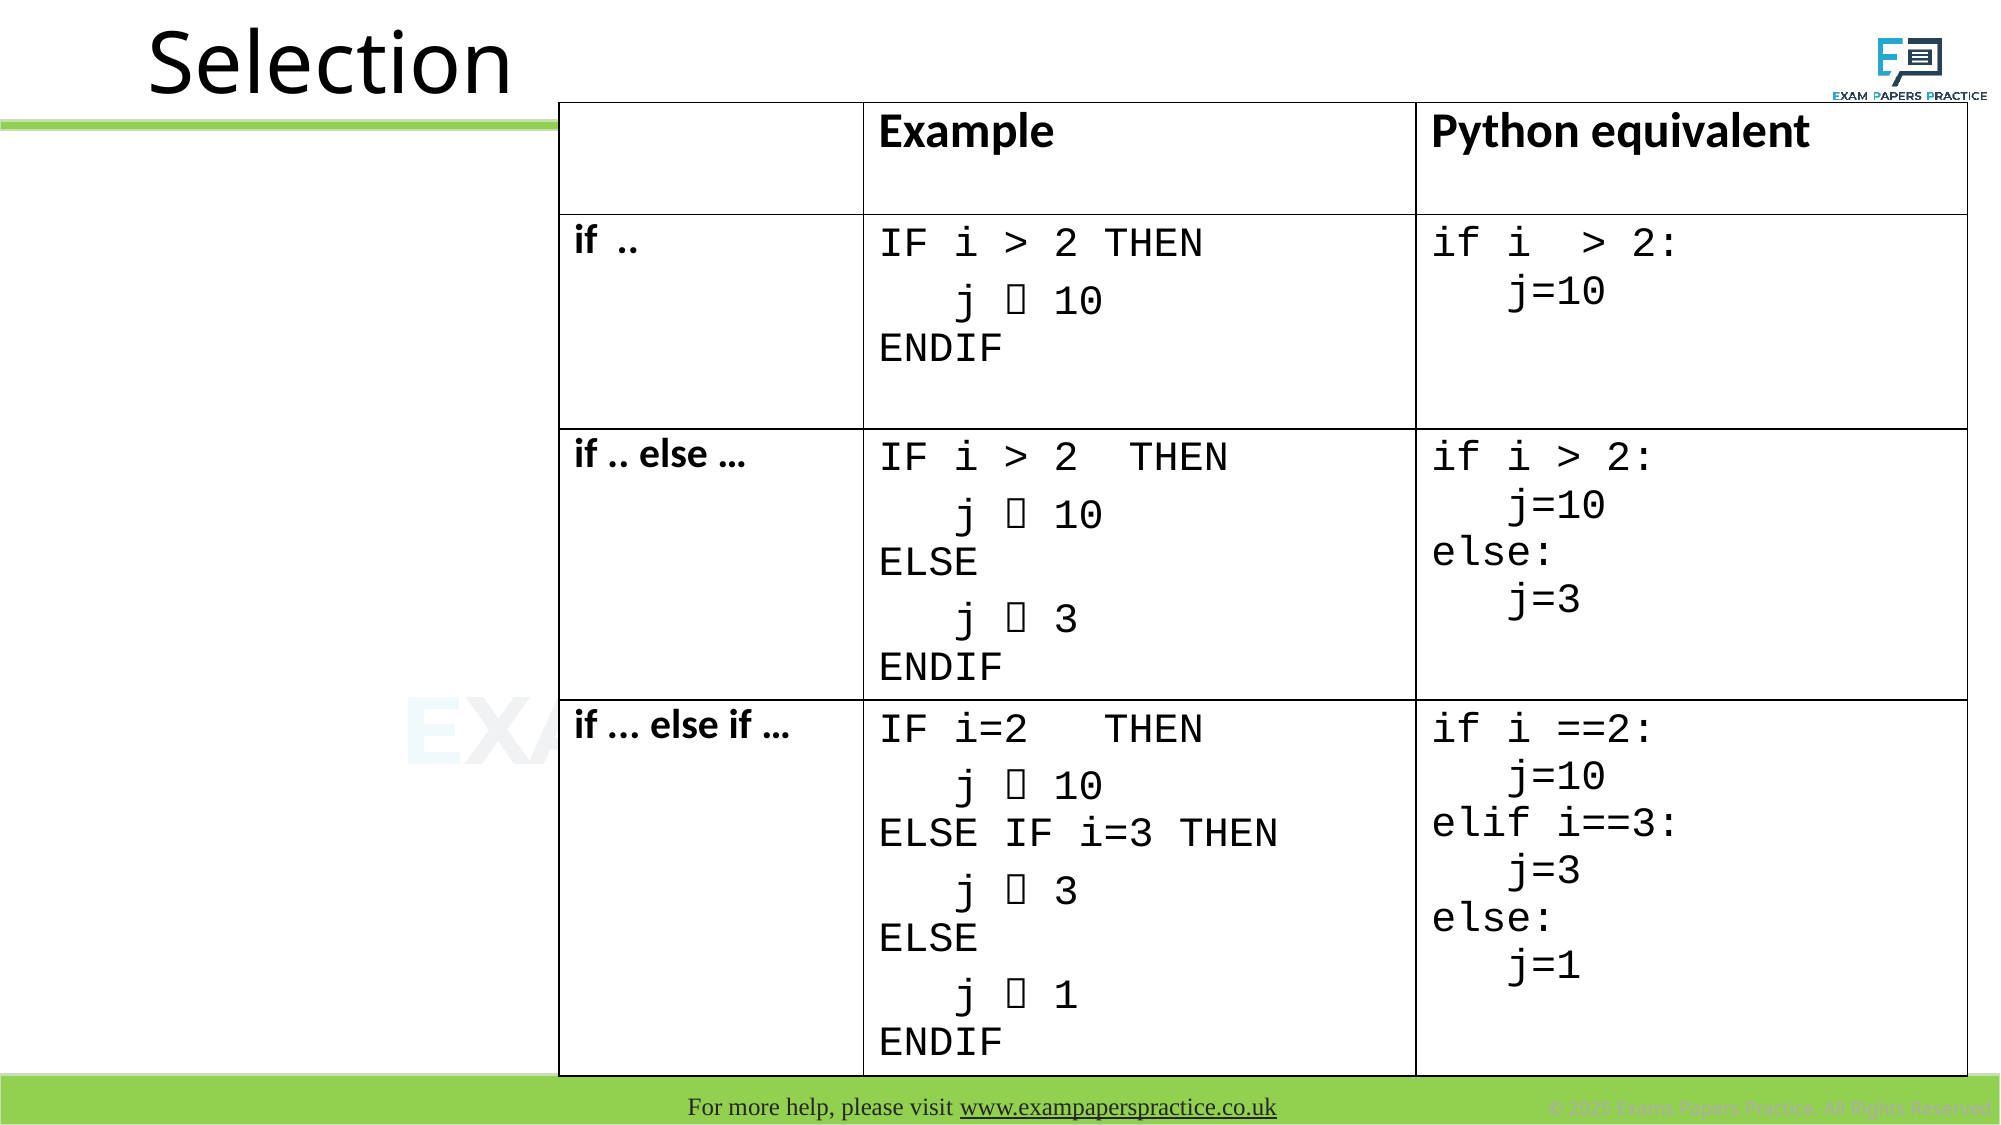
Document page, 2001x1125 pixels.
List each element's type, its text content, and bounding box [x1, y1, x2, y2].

table_cell if i ==2: j=10 elif i==3: j=3 else: j=1 [1417, 701, 1967, 1075]
table_cell if ... else if … [560, 701, 863, 1075]
title Selection [132, 11, 1858, 121]
table_cell if i > 2: j=10 else: j=3 [1417, 430, 1967, 699]
table_cell if i > 2: j=10 [1417, 215, 1967, 428]
table_cell IF i > 2 THEN j  10 ENDIF [864, 215, 1415, 428]
table_cell if .. [560, 215, 863, 428]
table_header Example [864, 103, 1415, 214]
table_header Python equivalent [1417, 103, 1967, 214]
table_cell if .. else … [560, 430, 863, 699]
table_cell IF i > 2 THEN j  10 ELSE j  3 ENDIF [864, 430, 1415, 699]
table_cell IF i=2 THEN j  10 ELSE IF i=3 THEN j  3 ELSE j  1 ENDIF [864, 701, 1415, 1075]
table_header [560, 103, 863, 214]
